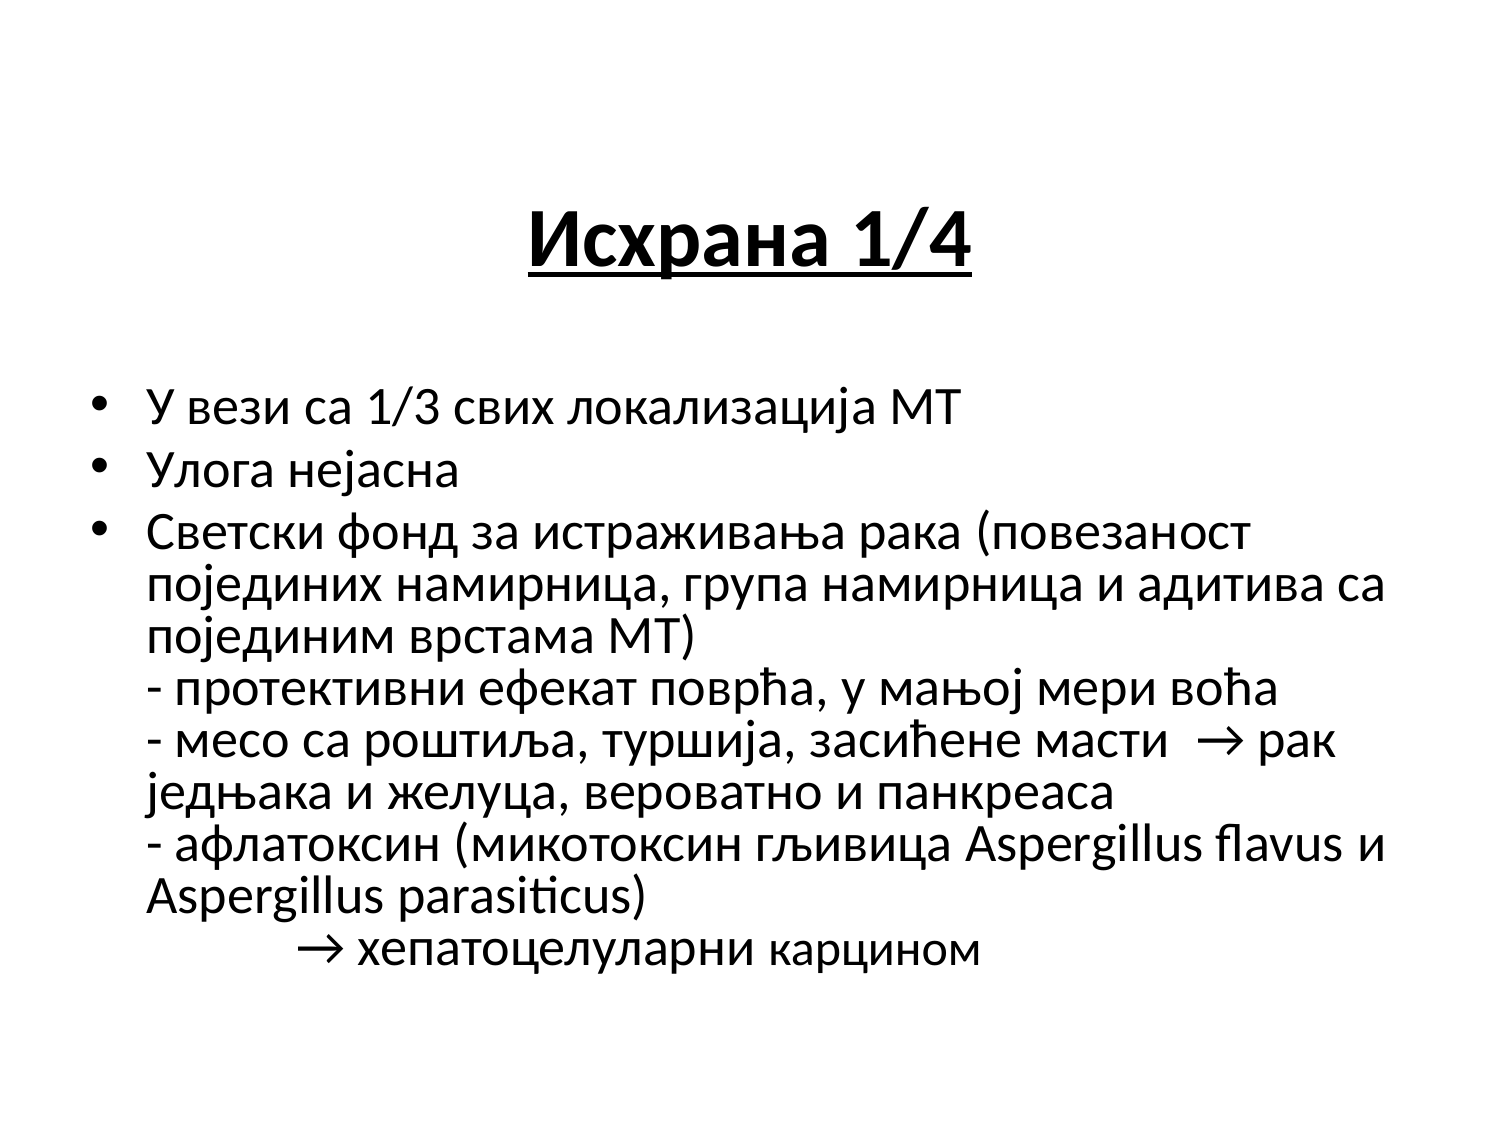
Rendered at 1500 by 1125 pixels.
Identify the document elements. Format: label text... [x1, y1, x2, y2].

list У вези са 1/3 свих локализација МТ Улога нејасна Светски фонд за истраживања рака (повезаност појединих намирница, група намирница и адитива са појединим врстама МТ) - протективни ефекат поврћа, у мањој мери воћа - месо са роштиља, туршија, засићене масти → рак једњака и желуца, вероватно и панкреаса - афлатоксин (микотоксин гљивица Aspergillus flavus и Aspergillus parasiticus) → хепатоцелуларни карцином [75, 375, 1425, 1083]
title Исхрана 1/4 [75, 174, 1425, 291]
